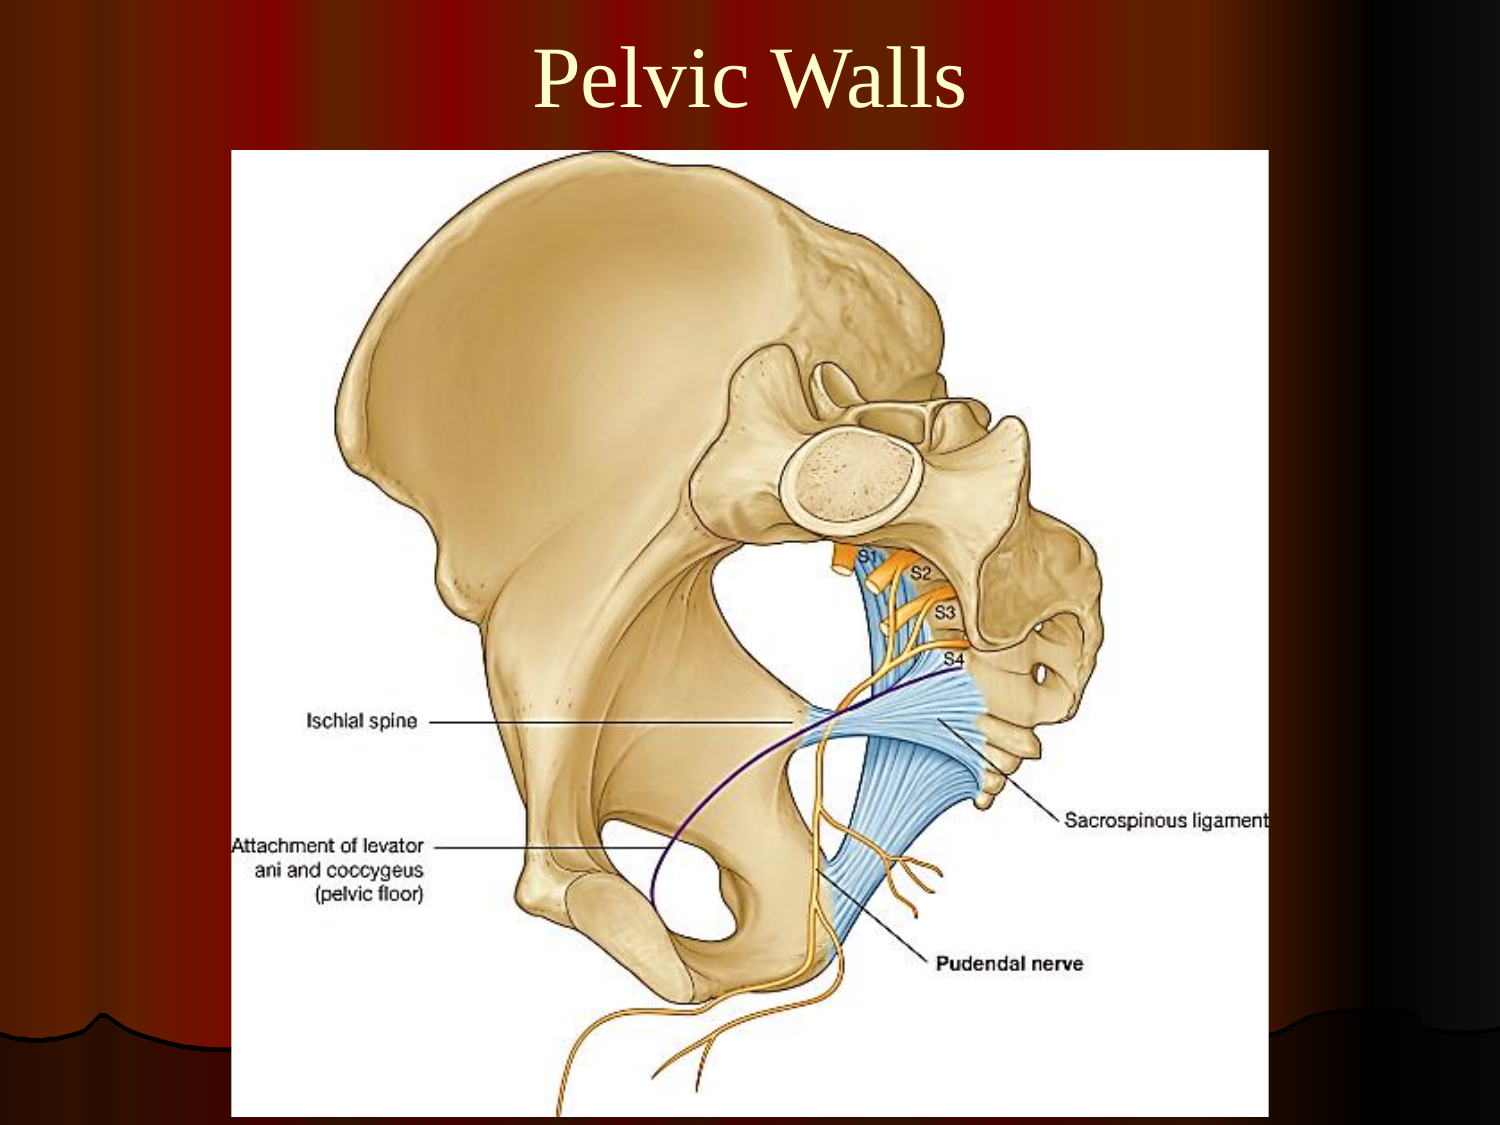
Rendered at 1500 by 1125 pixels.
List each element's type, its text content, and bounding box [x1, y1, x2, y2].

picture [230, 149, 1269, 1118]
title Pelvic Walls [74, 45, 1426, 101]
